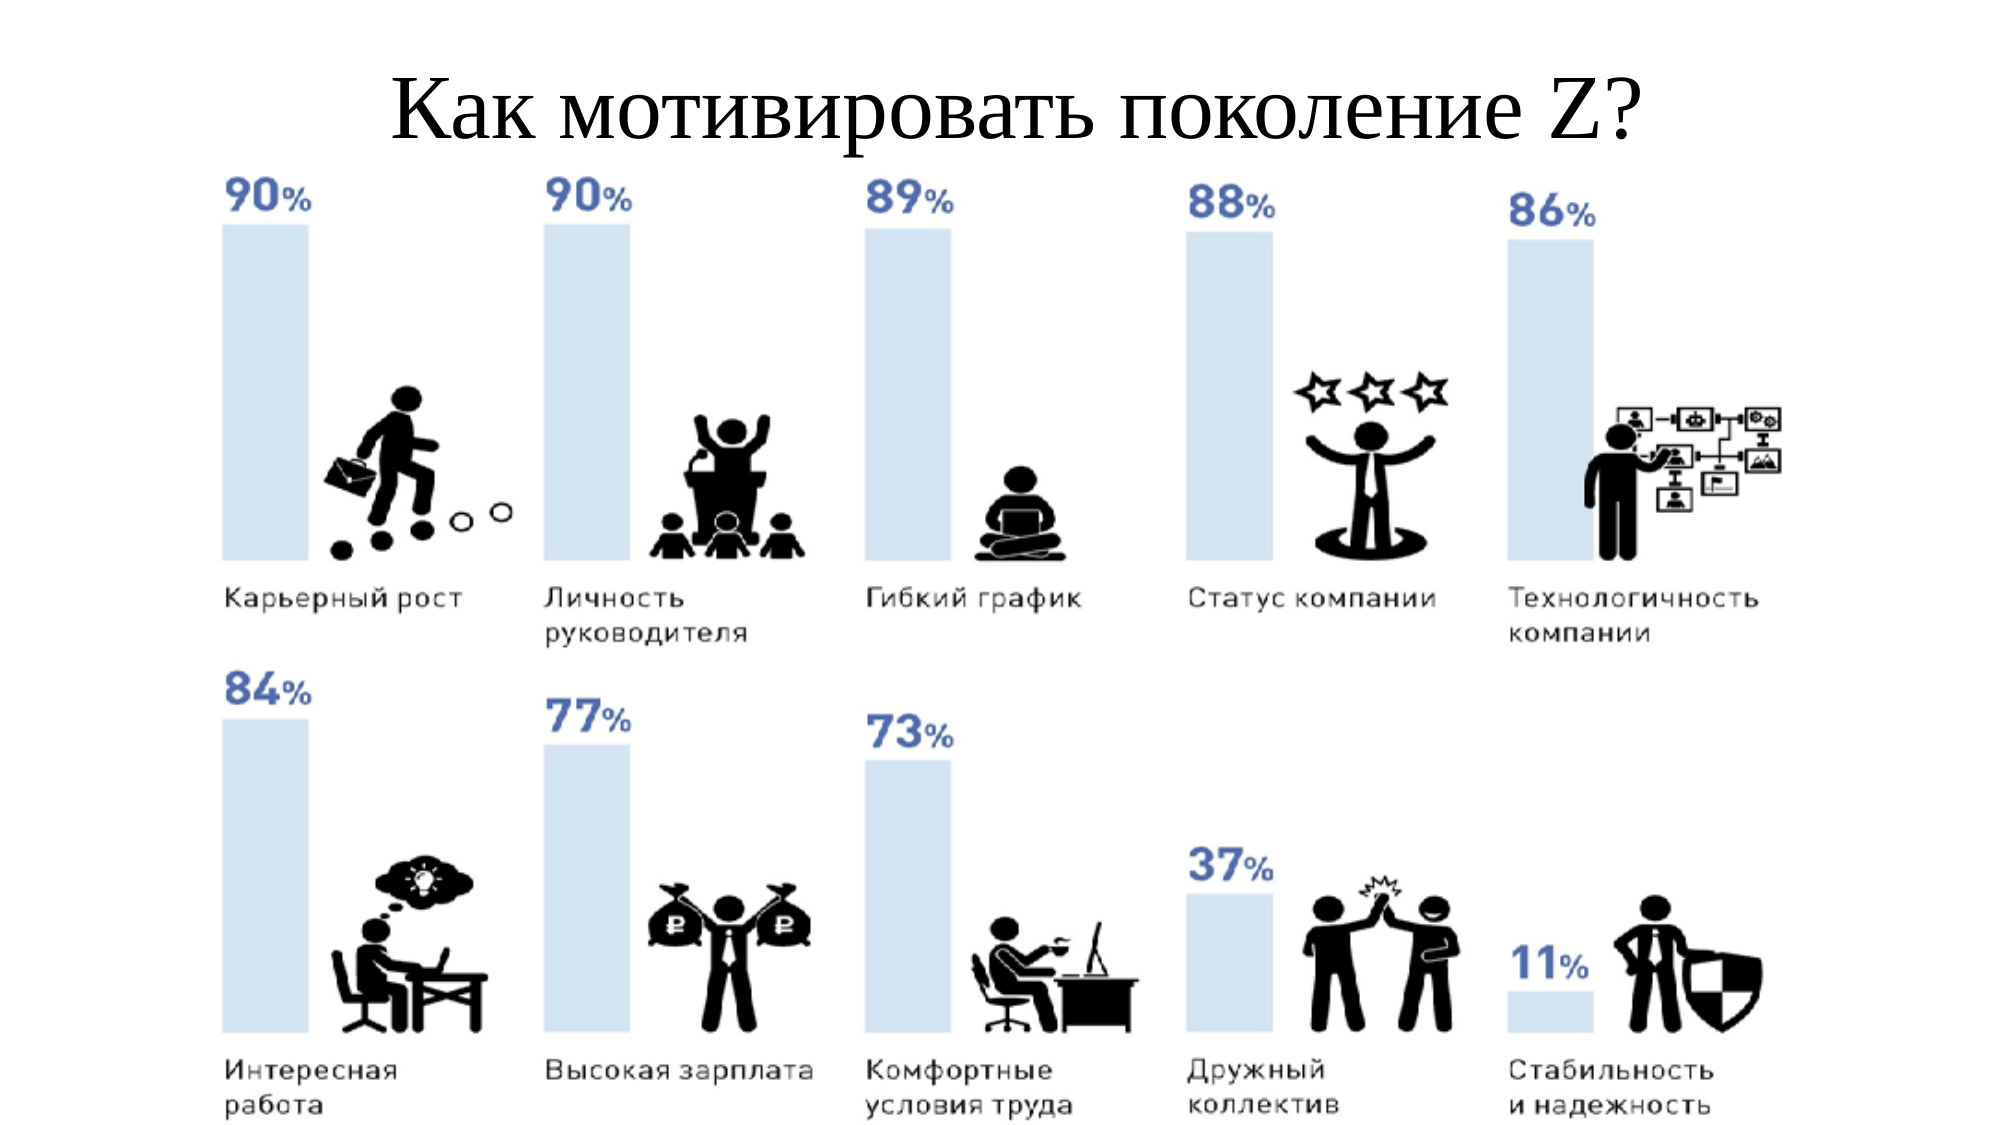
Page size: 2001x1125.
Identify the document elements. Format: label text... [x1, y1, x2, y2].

picture [187, 153, 1816, 1125]
title Как мотивировать поколение Z? [98, 0, 1937, 218]
